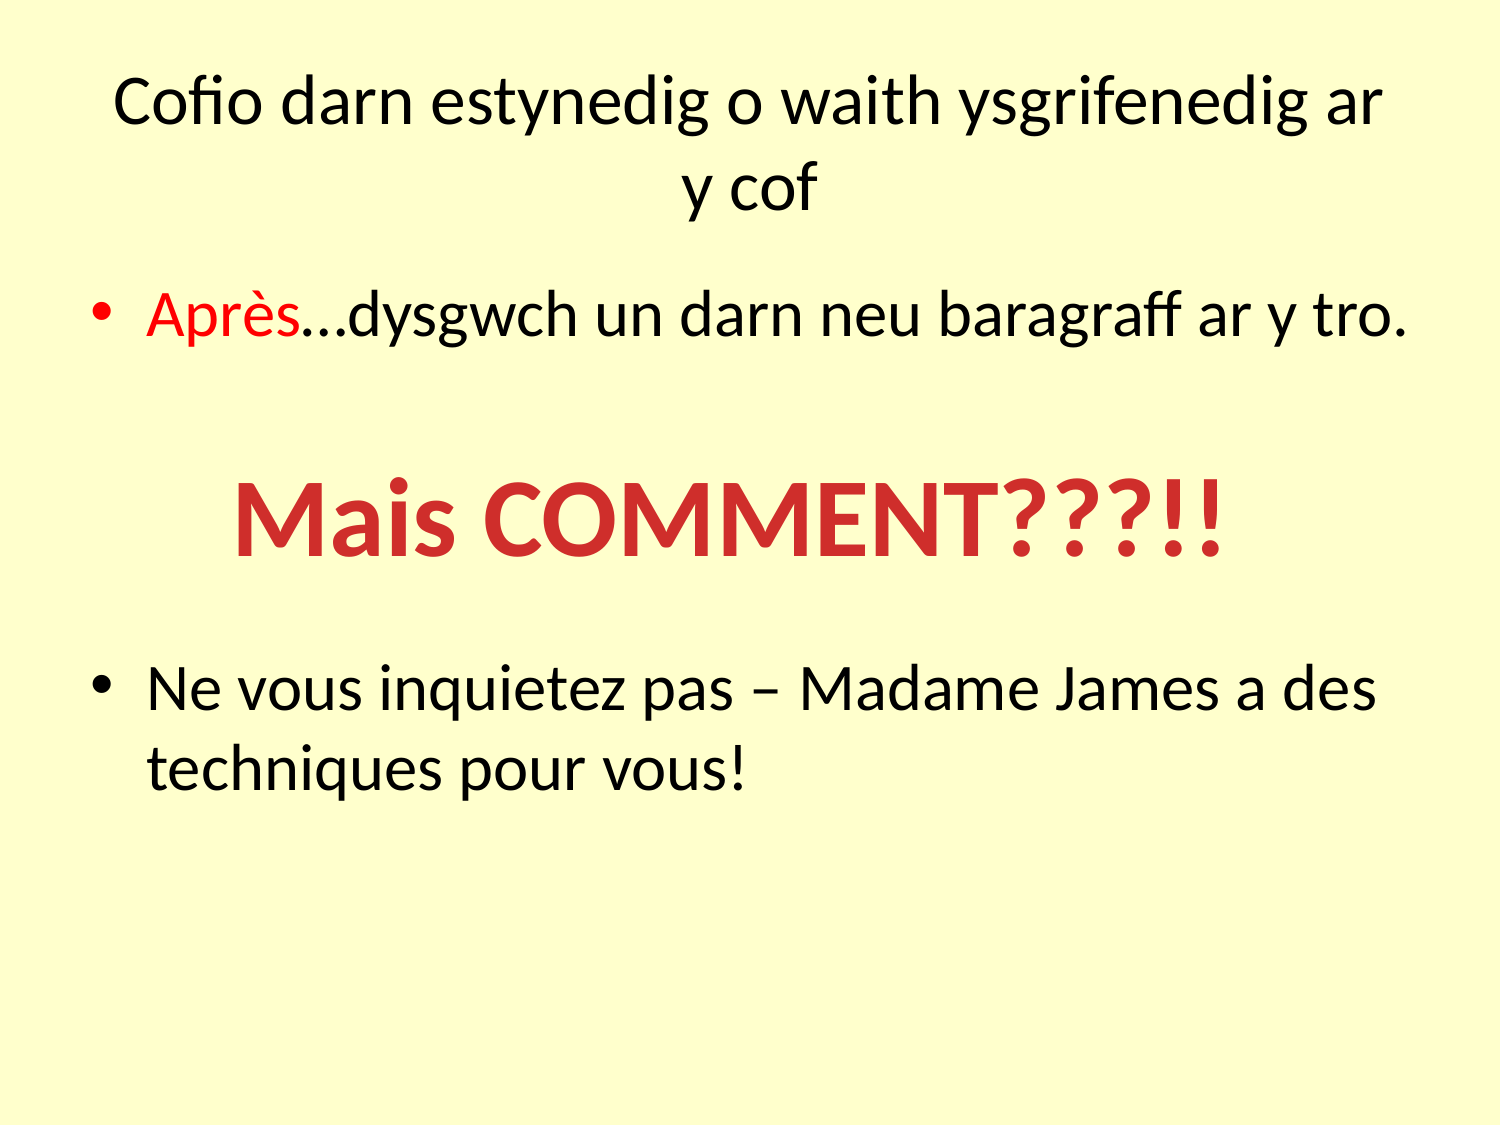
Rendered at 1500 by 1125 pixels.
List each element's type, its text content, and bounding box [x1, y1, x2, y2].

list Après…dysgwch un darn neu baragraff ar y tro. Ne vous inquietez pas – Madame James a des techniques pour vous! [75, 262, 1500, 1005]
title Cofio darn estynedig o waith ysgrifenedig ar y cof [75, 45, 1425, 233]
text_box Mais COMMENT???!! [216, 436, 1246, 586]
